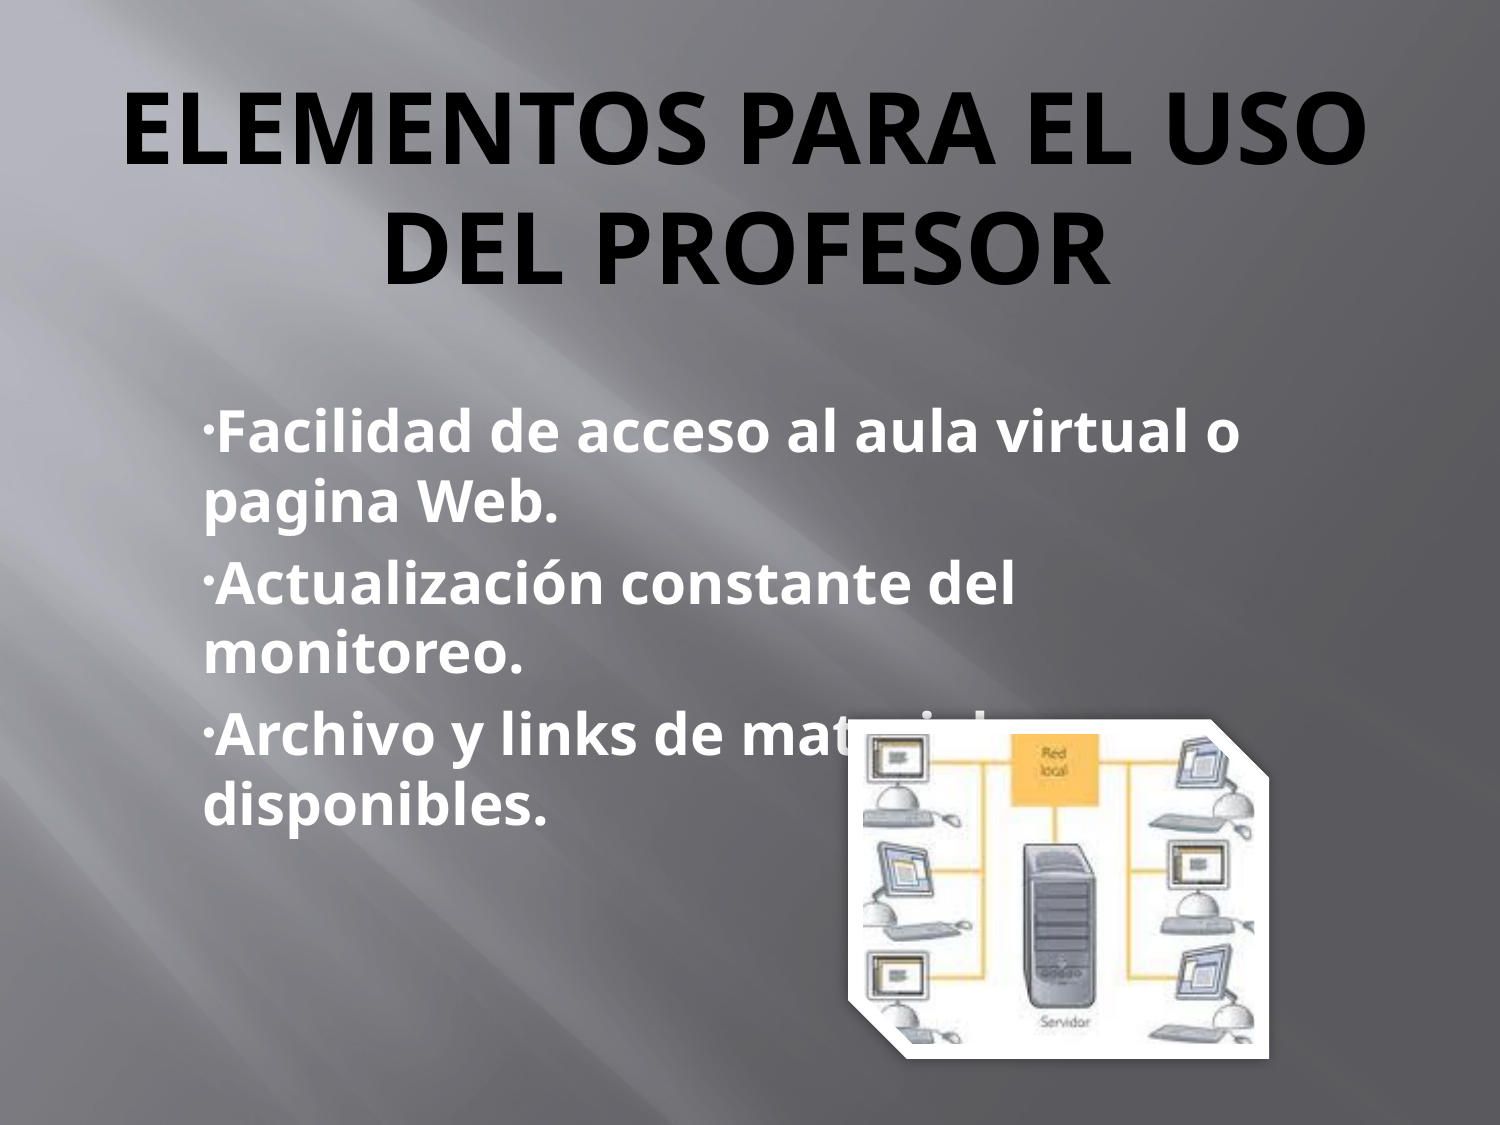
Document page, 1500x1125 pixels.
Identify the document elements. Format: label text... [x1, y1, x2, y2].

picture [855, 726, 1262, 1052]
subtitle Facilidad de acceso al aula virtual o pagina Web. Actualización constante del monitoreo. Archivo y links de materiales disponibles. [187, 386, 1299, 811]
title Elementos para el uso del profesor [70, 46, 1421, 305]
